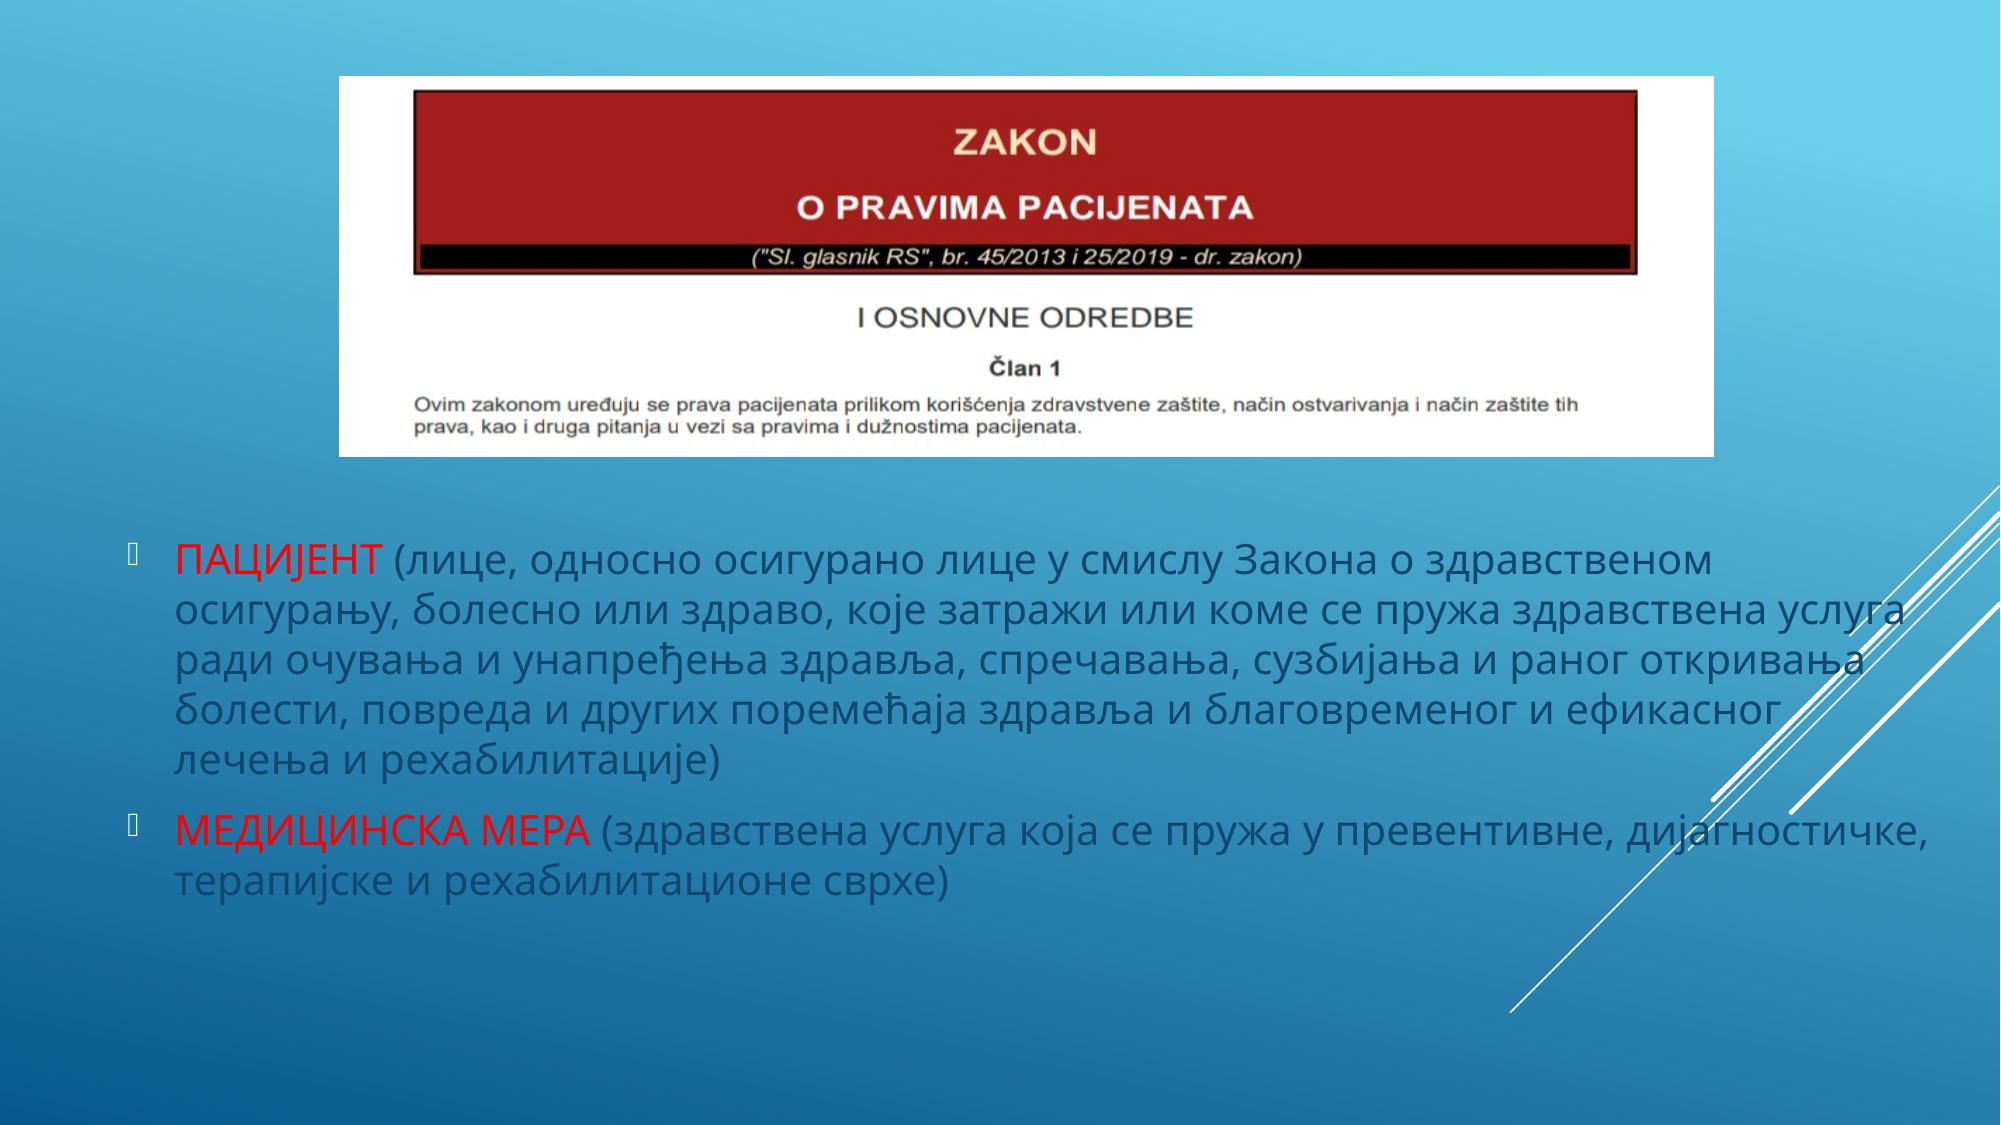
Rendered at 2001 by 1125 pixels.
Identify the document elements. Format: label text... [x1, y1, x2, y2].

picture [339, 76, 1714, 458]
list Закон о правима пацијента (скриншот прописа) ПАЦИЈЕНТ (лице, односно осигурано лице у смислу Закона о здравственом осигурању, болесно или здраво, које затражи или коме се пружа здравствена услуга ради очувања и унапређења здравља, спречавања, сузбијања и раног откривања болести, повреда и других поремећаја здравља и благовременог и ефикасног лечења и рехабилитације) МЕДИЦИНСКА МЕРА (здравствена услуга која се пружа у превентивне, дијагностичке, терапијске и рехабилитационе сврхе) [112, 210, 1960, 1084]
